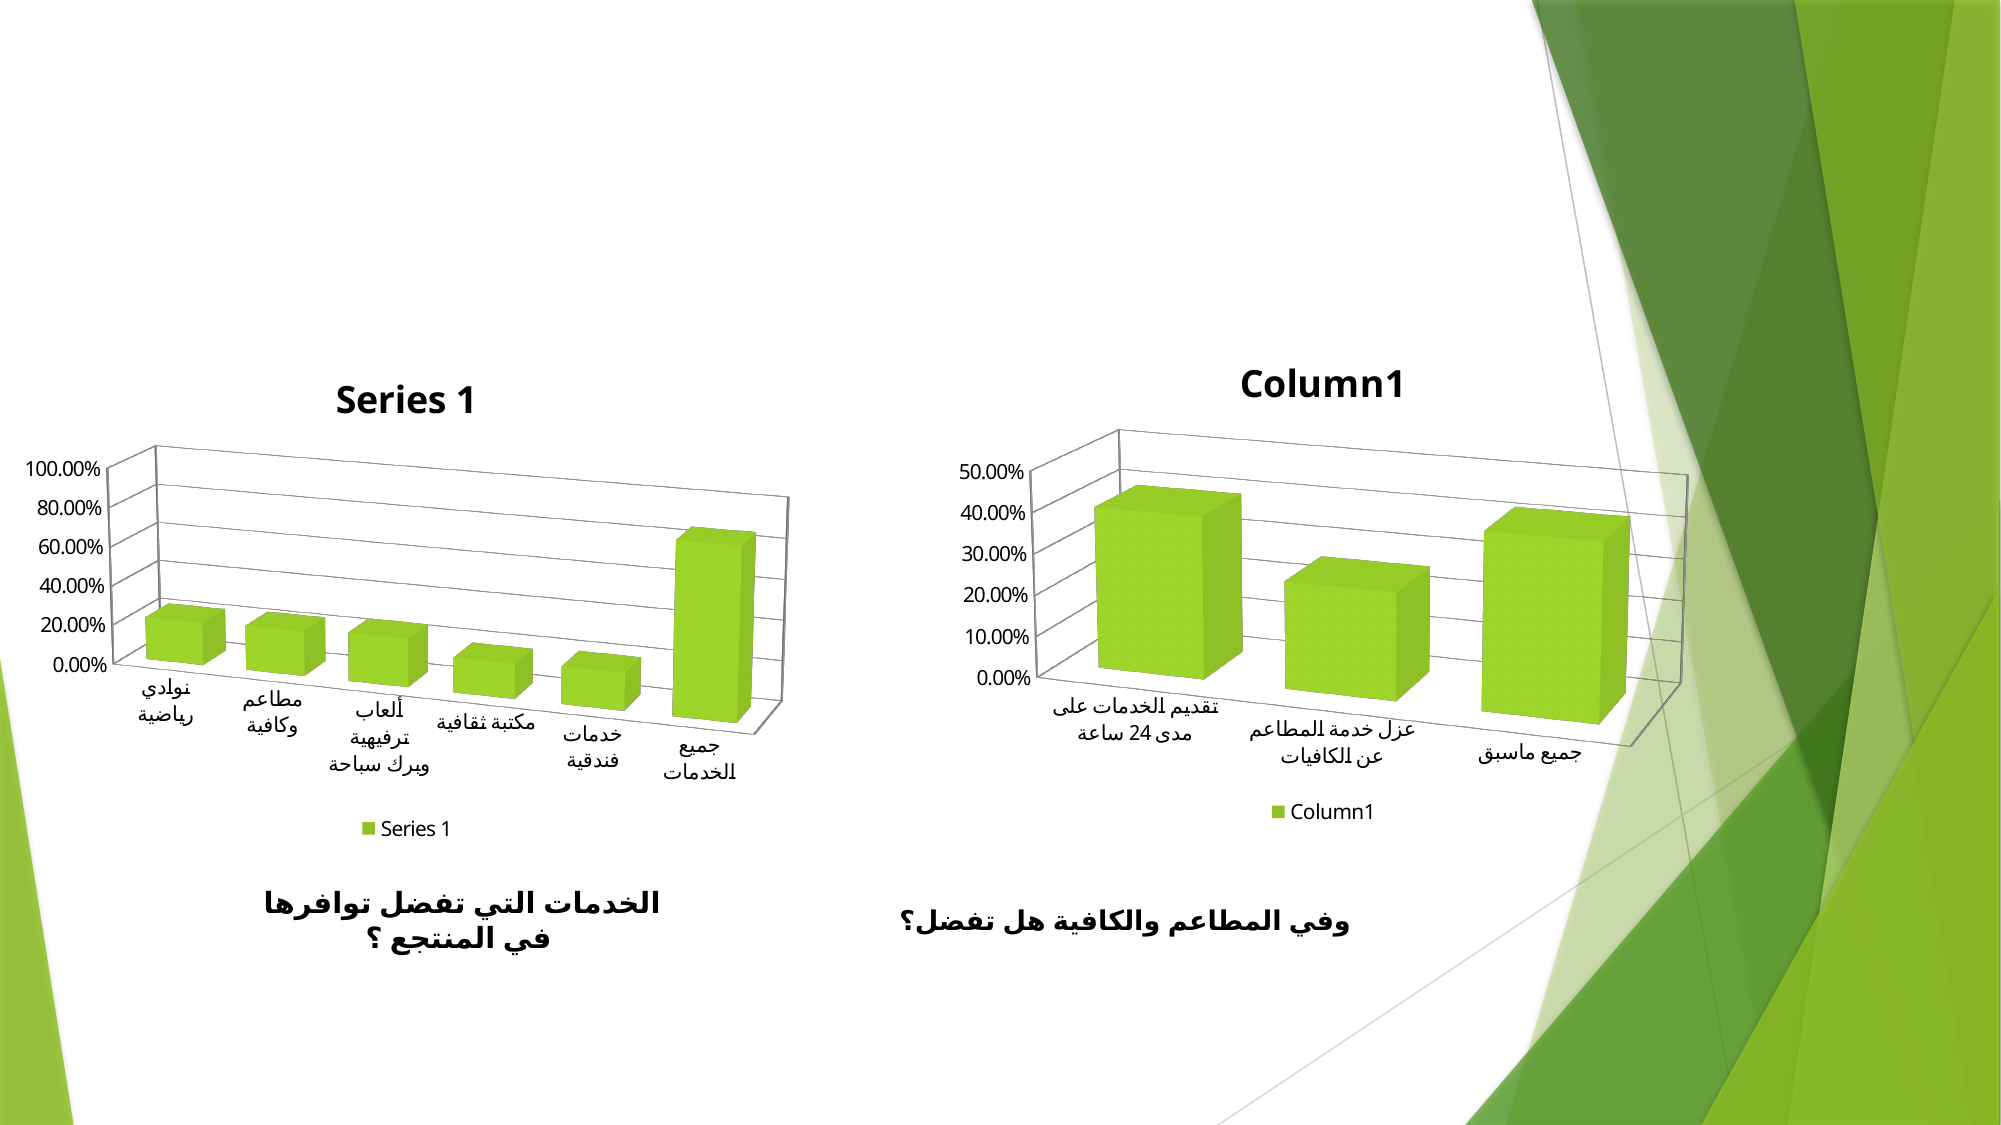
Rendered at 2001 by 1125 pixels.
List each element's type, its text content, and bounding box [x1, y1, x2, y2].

chart [0, 343, 841, 849]
text_box الخدمات التي تفضل توافرها في المنتجع ؟ [243, 877, 681, 963]
chart [890, 326, 1757, 833]
text_box [0, 0, 2000, 75]
list وفي المطاعم والكافية هل تفضل؟ [680, 593, 1570, 1125]
